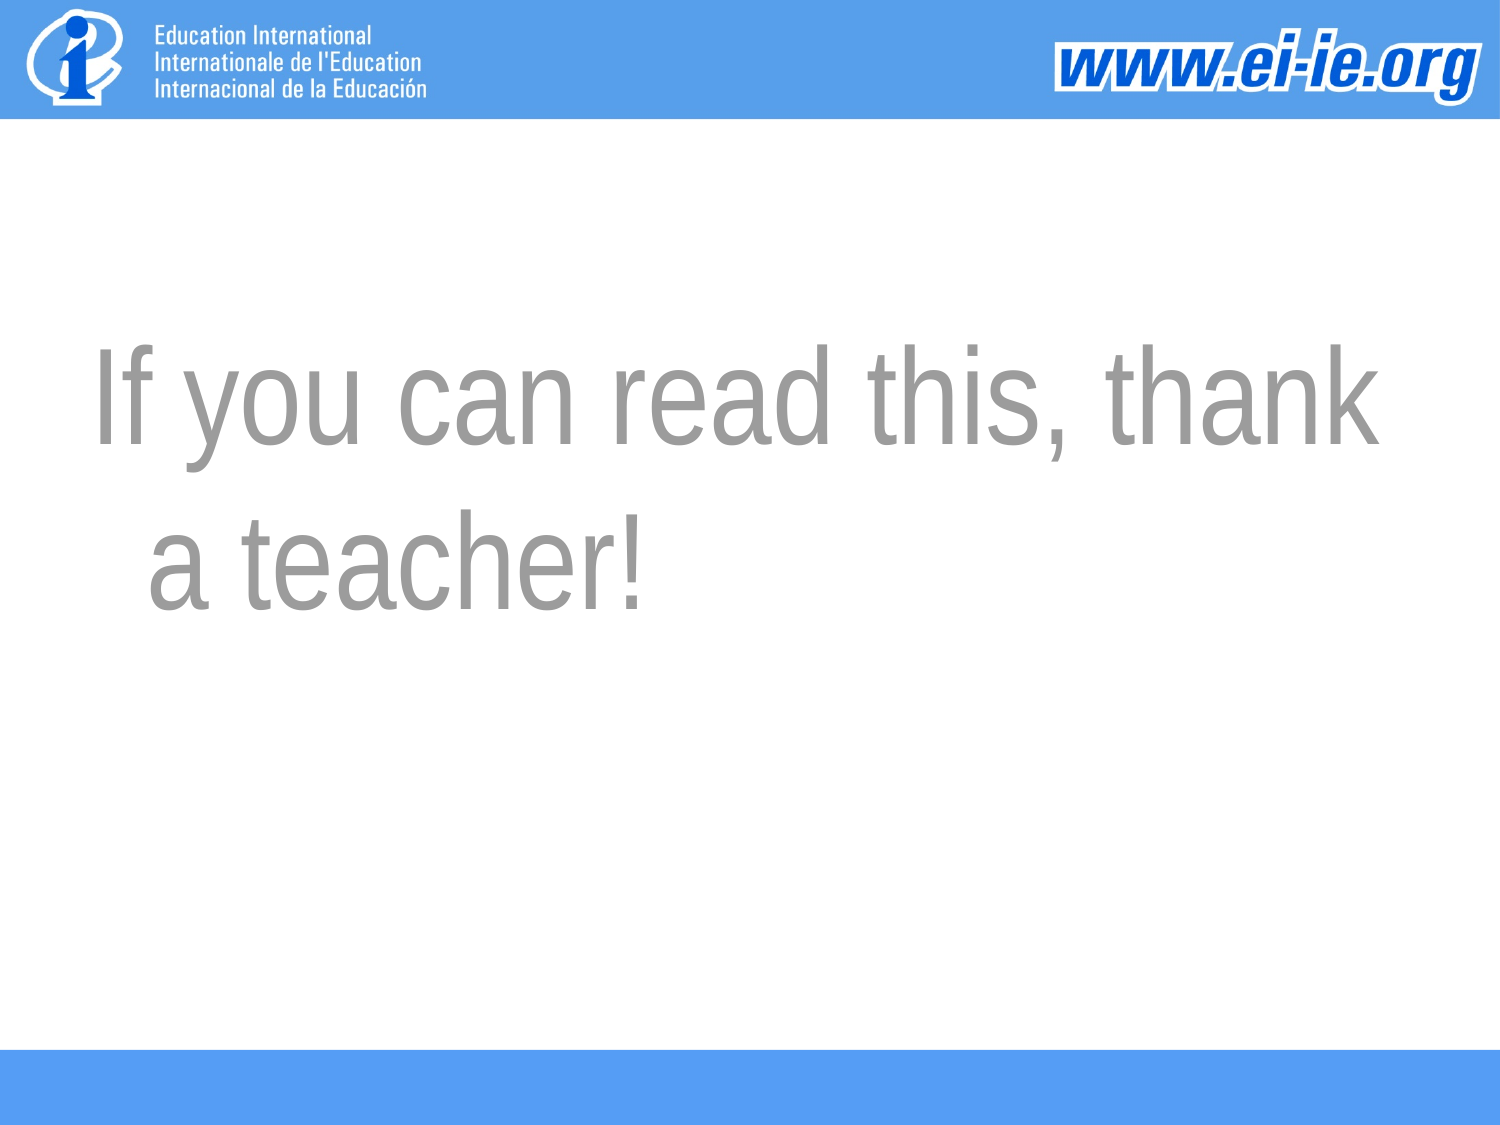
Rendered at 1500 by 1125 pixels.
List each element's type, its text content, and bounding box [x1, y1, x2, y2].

list If you can read this, thank a teacher! [75, 299, 1425, 1005]
picture [0, 0, 1500, 131]
